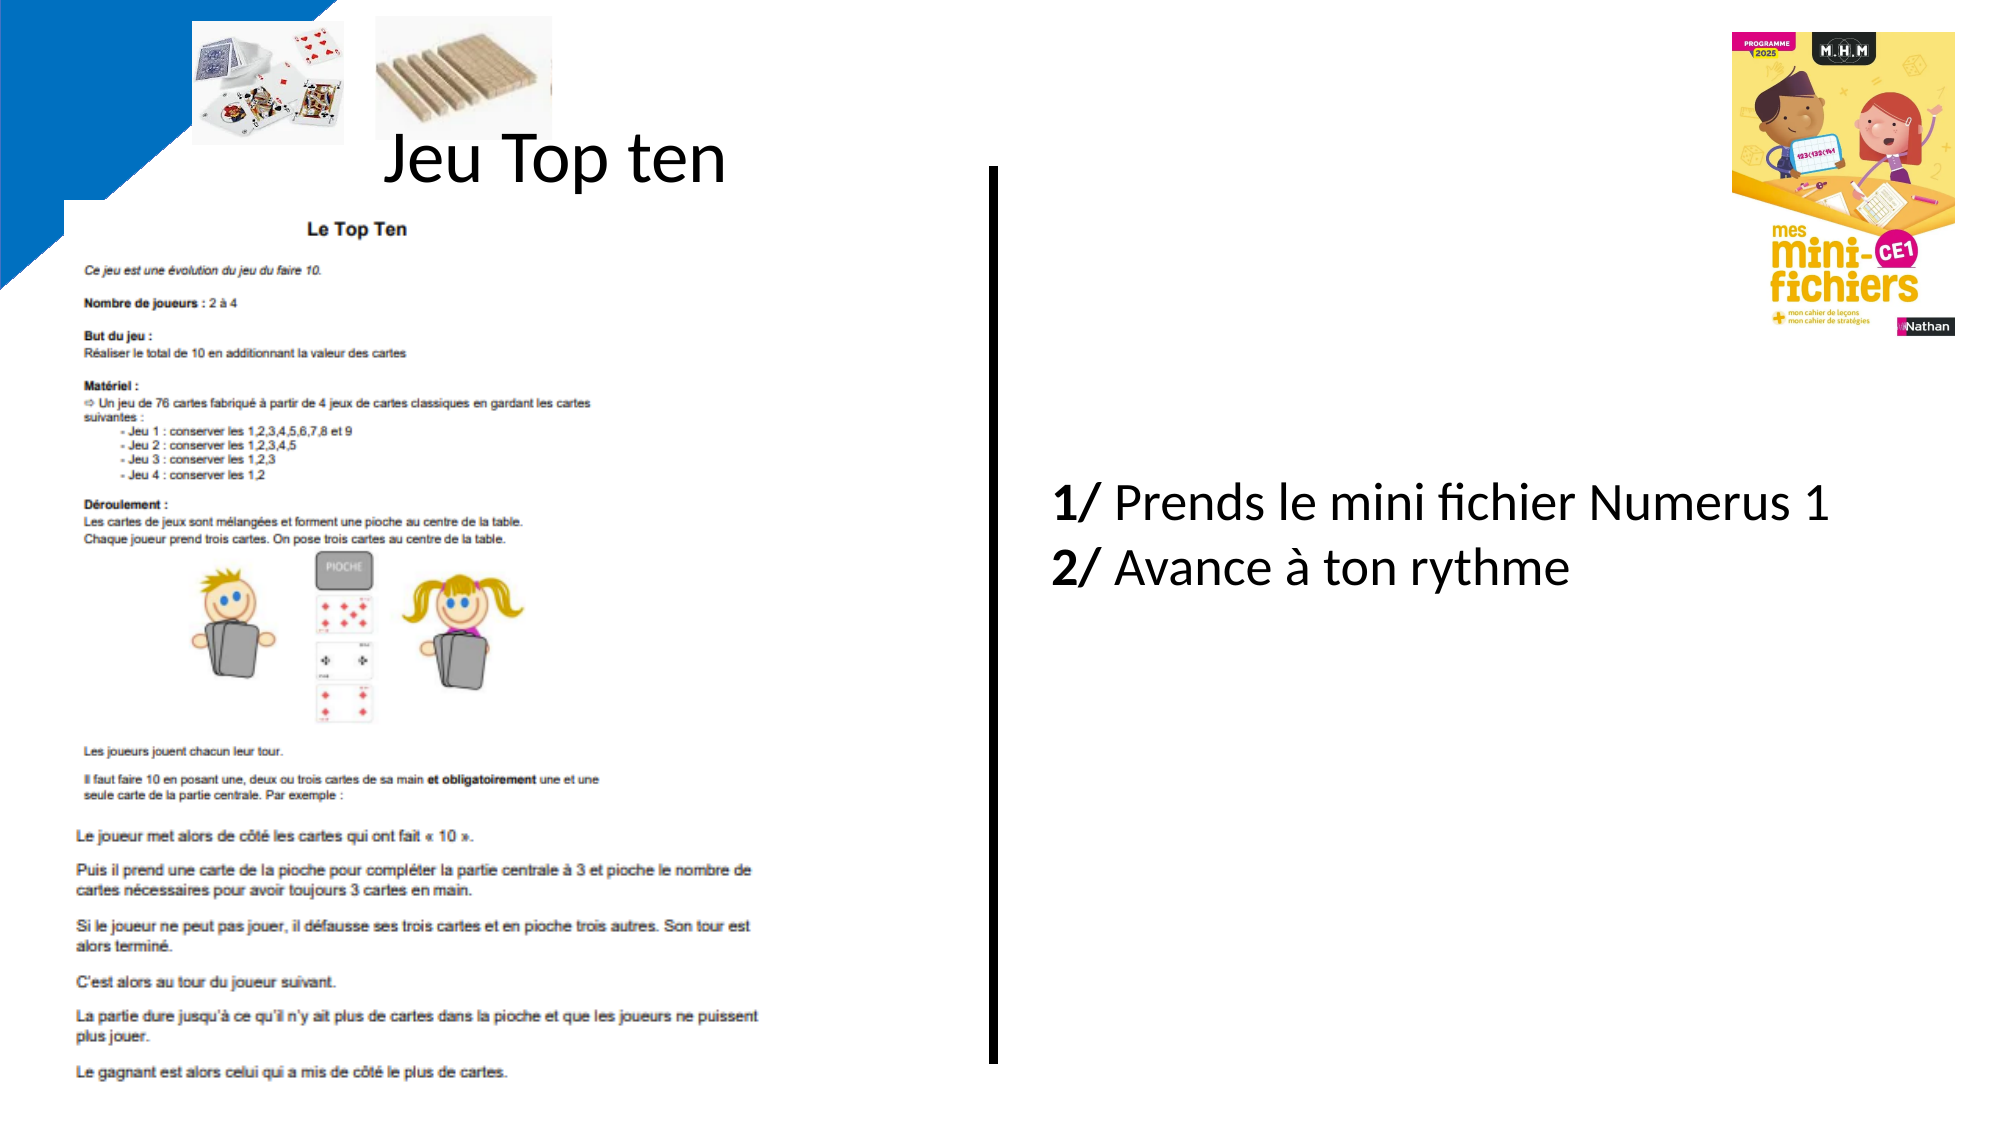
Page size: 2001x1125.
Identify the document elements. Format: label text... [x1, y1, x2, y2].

text_box Jeu Top ten [215, 100, 897, 205]
picture [1732, 32, 1955, 343]
text_box [0, 0, 337, 290]
picture [59, 200, 779, 1100]
picture [375, 16, 553, 140]
text_box 1/ Prends le mini fichier Numerus 1 2/ Avance à ton rythme [1036, 458, 1957, 604]
picture [192, 21, 344, 145]
